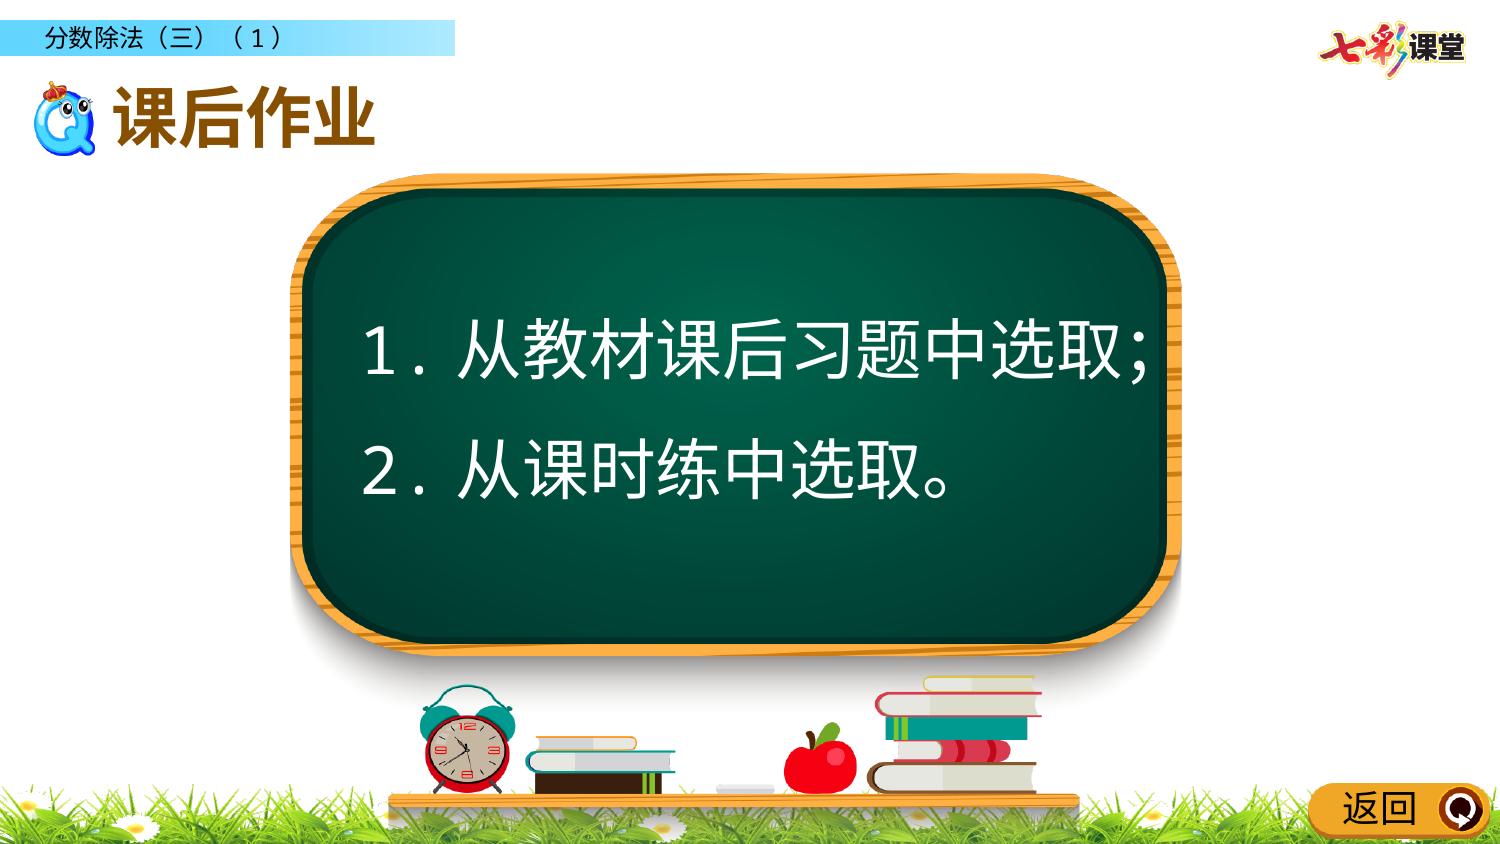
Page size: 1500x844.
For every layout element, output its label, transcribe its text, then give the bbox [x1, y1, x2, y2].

picture [34, 80, 96, 157]
picture [0, 173, 1500, 844]
text_box 课后作业 [100, 69, 404, 161]
picture [1316, 20, 1468, 80]
